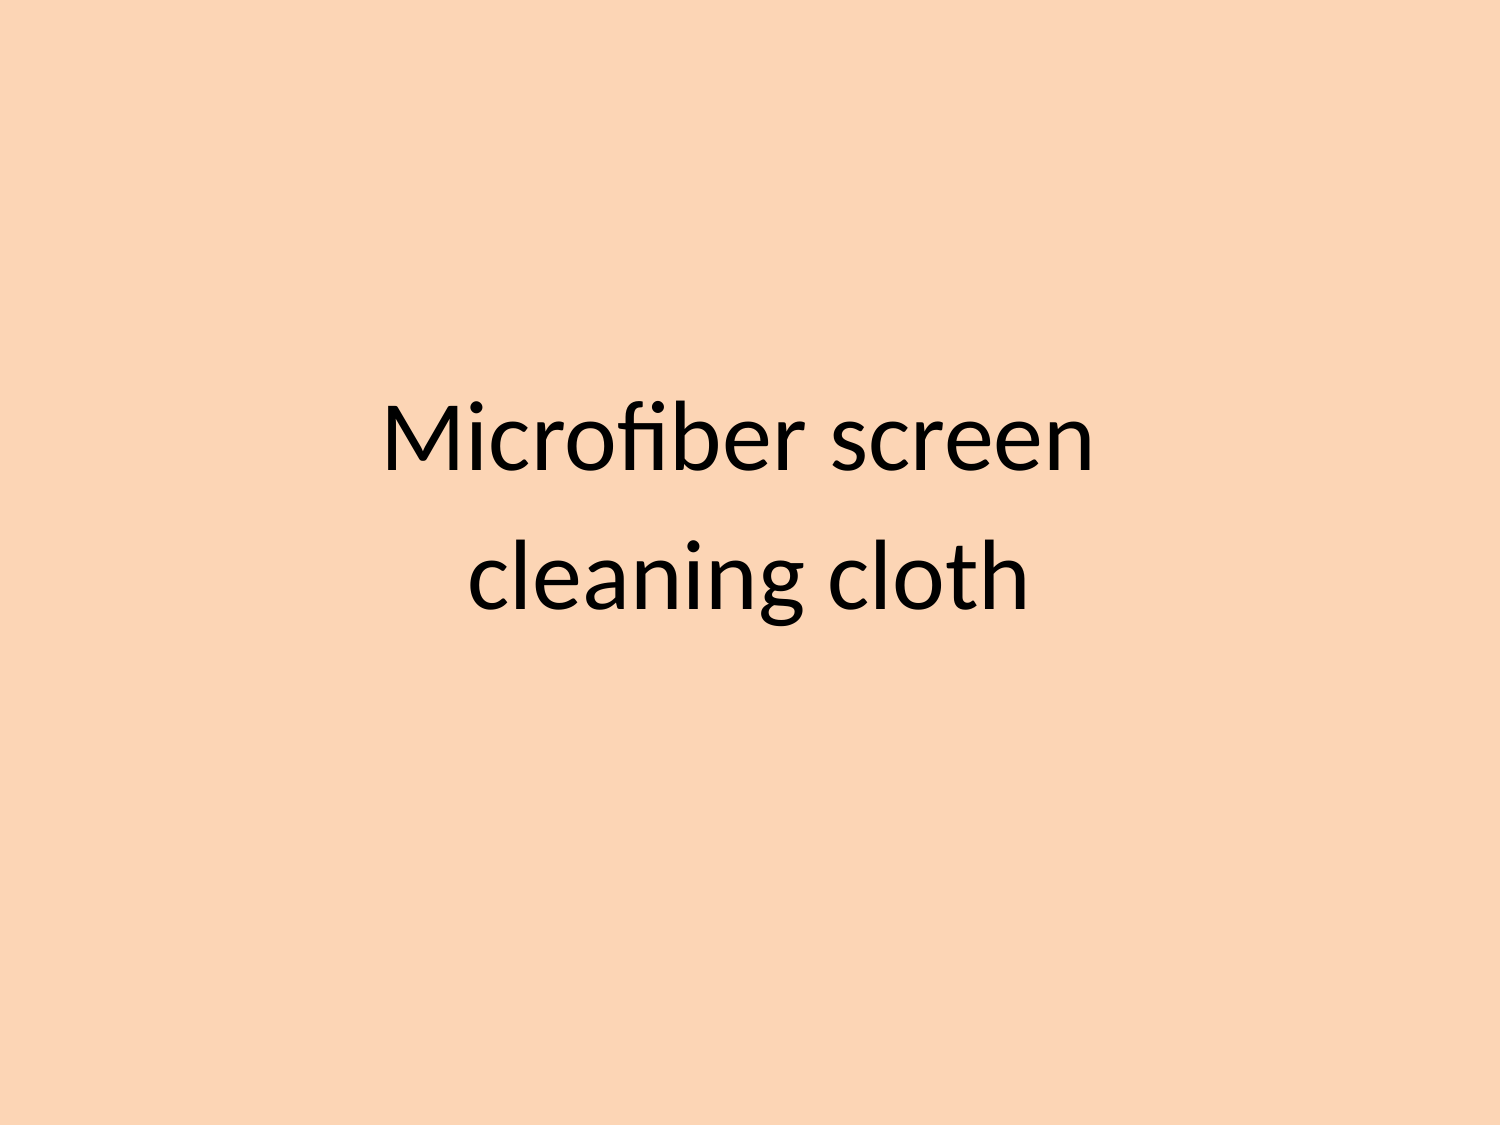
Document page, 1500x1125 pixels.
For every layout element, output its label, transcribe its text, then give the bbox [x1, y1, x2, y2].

list Microfiber screen cleaning cloth [75, 262, 1425, 1005]
